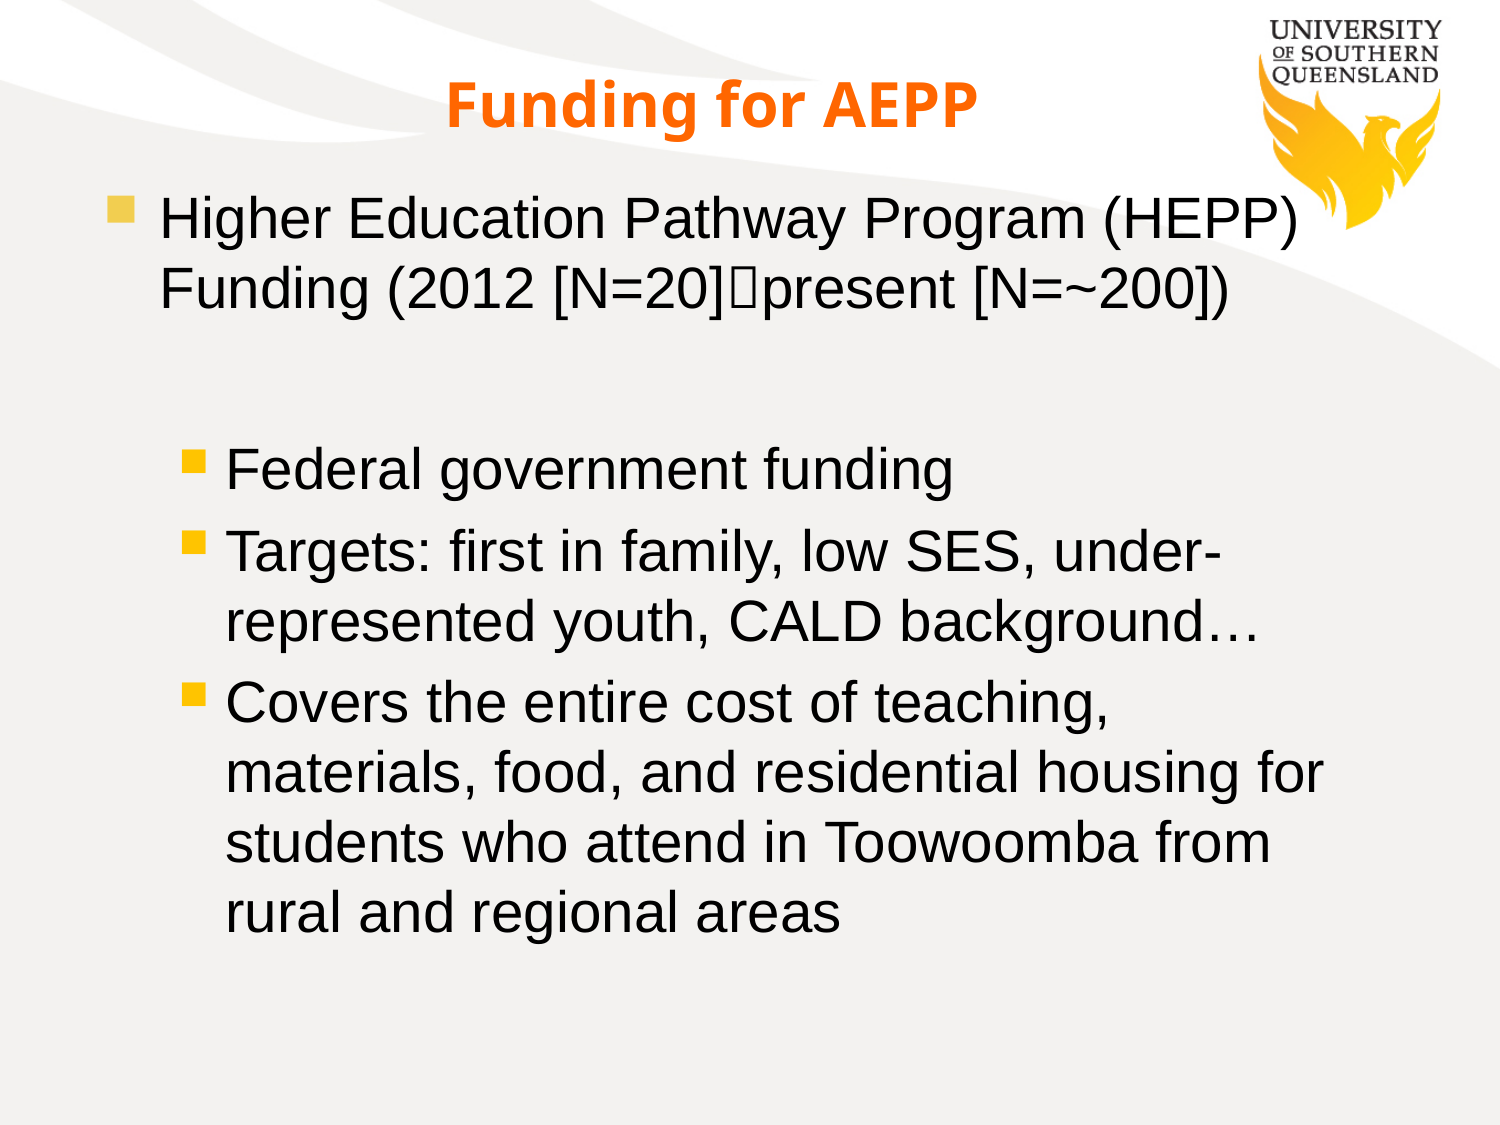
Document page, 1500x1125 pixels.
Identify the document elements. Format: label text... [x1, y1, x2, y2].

list Higher Education Pathway Program (HEPP) Funding (2012 [N=20]present [N=~200]) Federal government funding Targets: first in family, low SES, under-represented youth, CALD background… Covers the entire cost of teaching, materials, food, and residential housing for students who attend in Toowoomba from rural and regional areas [88, 172, 1364, 848]
title Funding for AEPP [37, 0, 1388, 148]
picture [0, 0, 1500, 1125]
